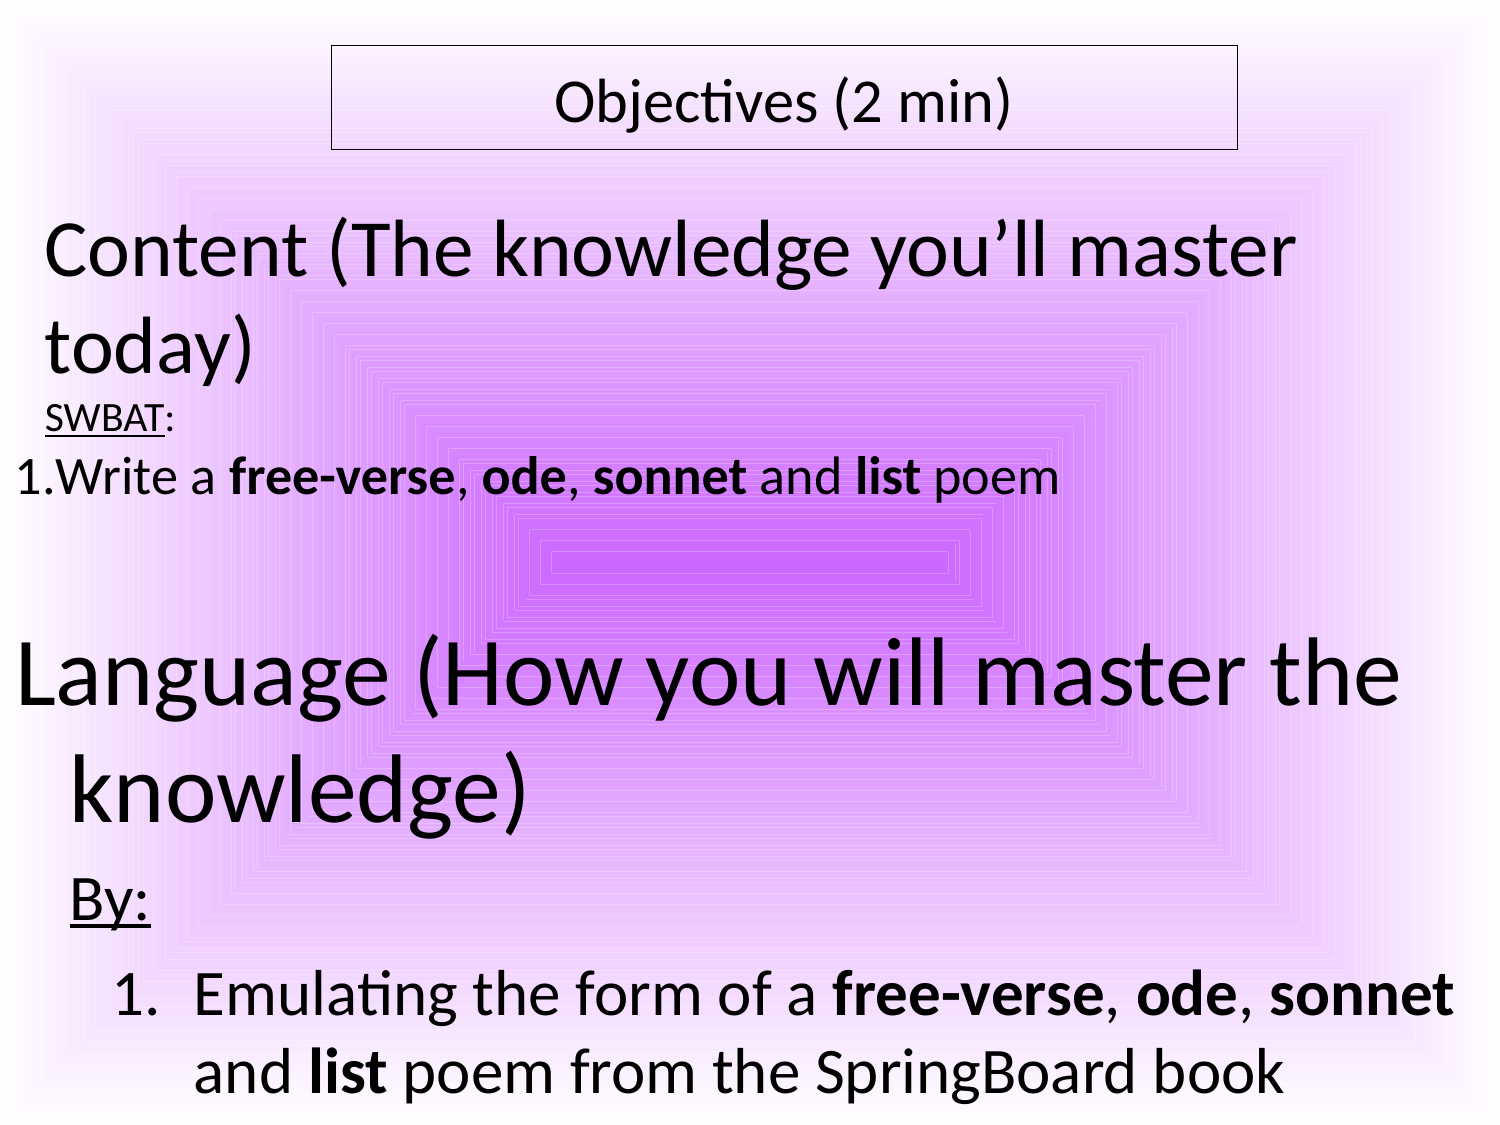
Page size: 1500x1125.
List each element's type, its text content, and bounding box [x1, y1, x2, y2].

text_box Language (How you will master the knowledge) By: Emulating the form of a free-verse, ode, sonnet and list poem from the SpringBoard book [0, 550, 1500, 1125]
title Objectives (2 min) [331, 45, 1238, 150]
text_box Content (The knowledge you’ll master today) SWBAT: Write a free-verse, ode, sonnet and list poem [0, 187, 1500, 550]
